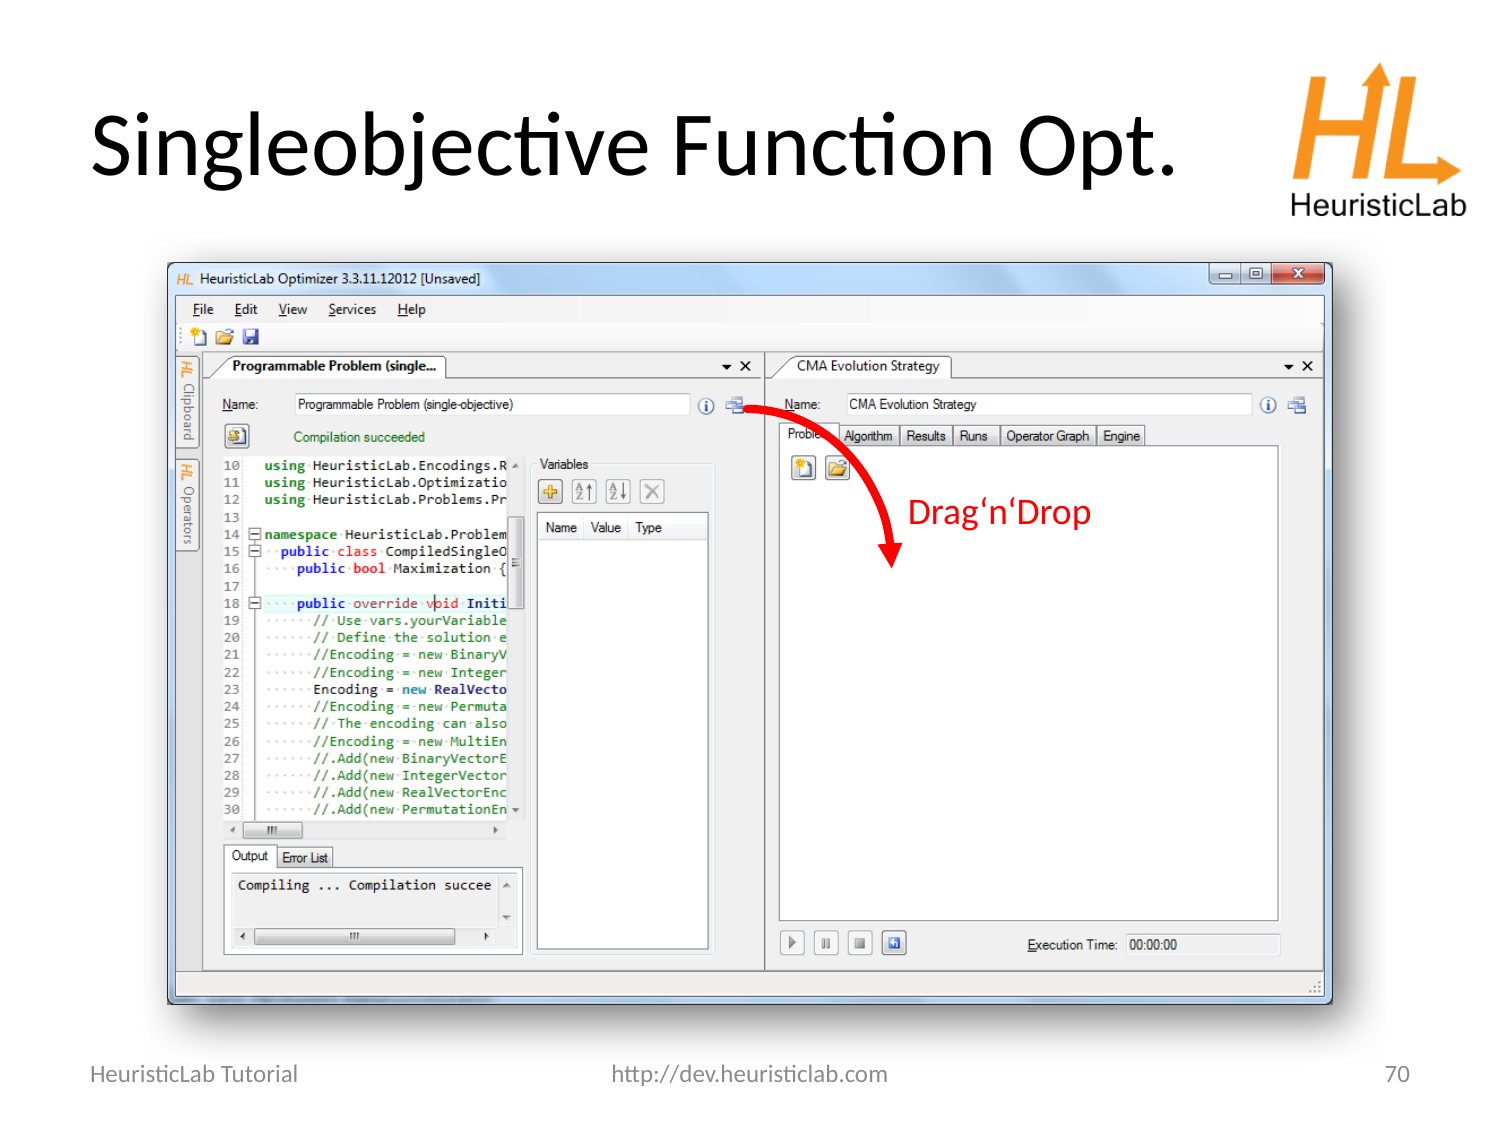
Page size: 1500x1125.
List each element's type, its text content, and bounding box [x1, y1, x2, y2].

footer http://dev.heuristiclab.com [512, 1042, 988, 1103]
slide_number HeuristicLab Tutorial [75, 1042, 425, 1103]
picture [1281, 27, 1474, 244]
slide_number 70 [1074, 1042, 1425, 1103]
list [167, 262, 1333, 1006]
title Singleobjective Function Opt. [75, 45, 1282, 233]
